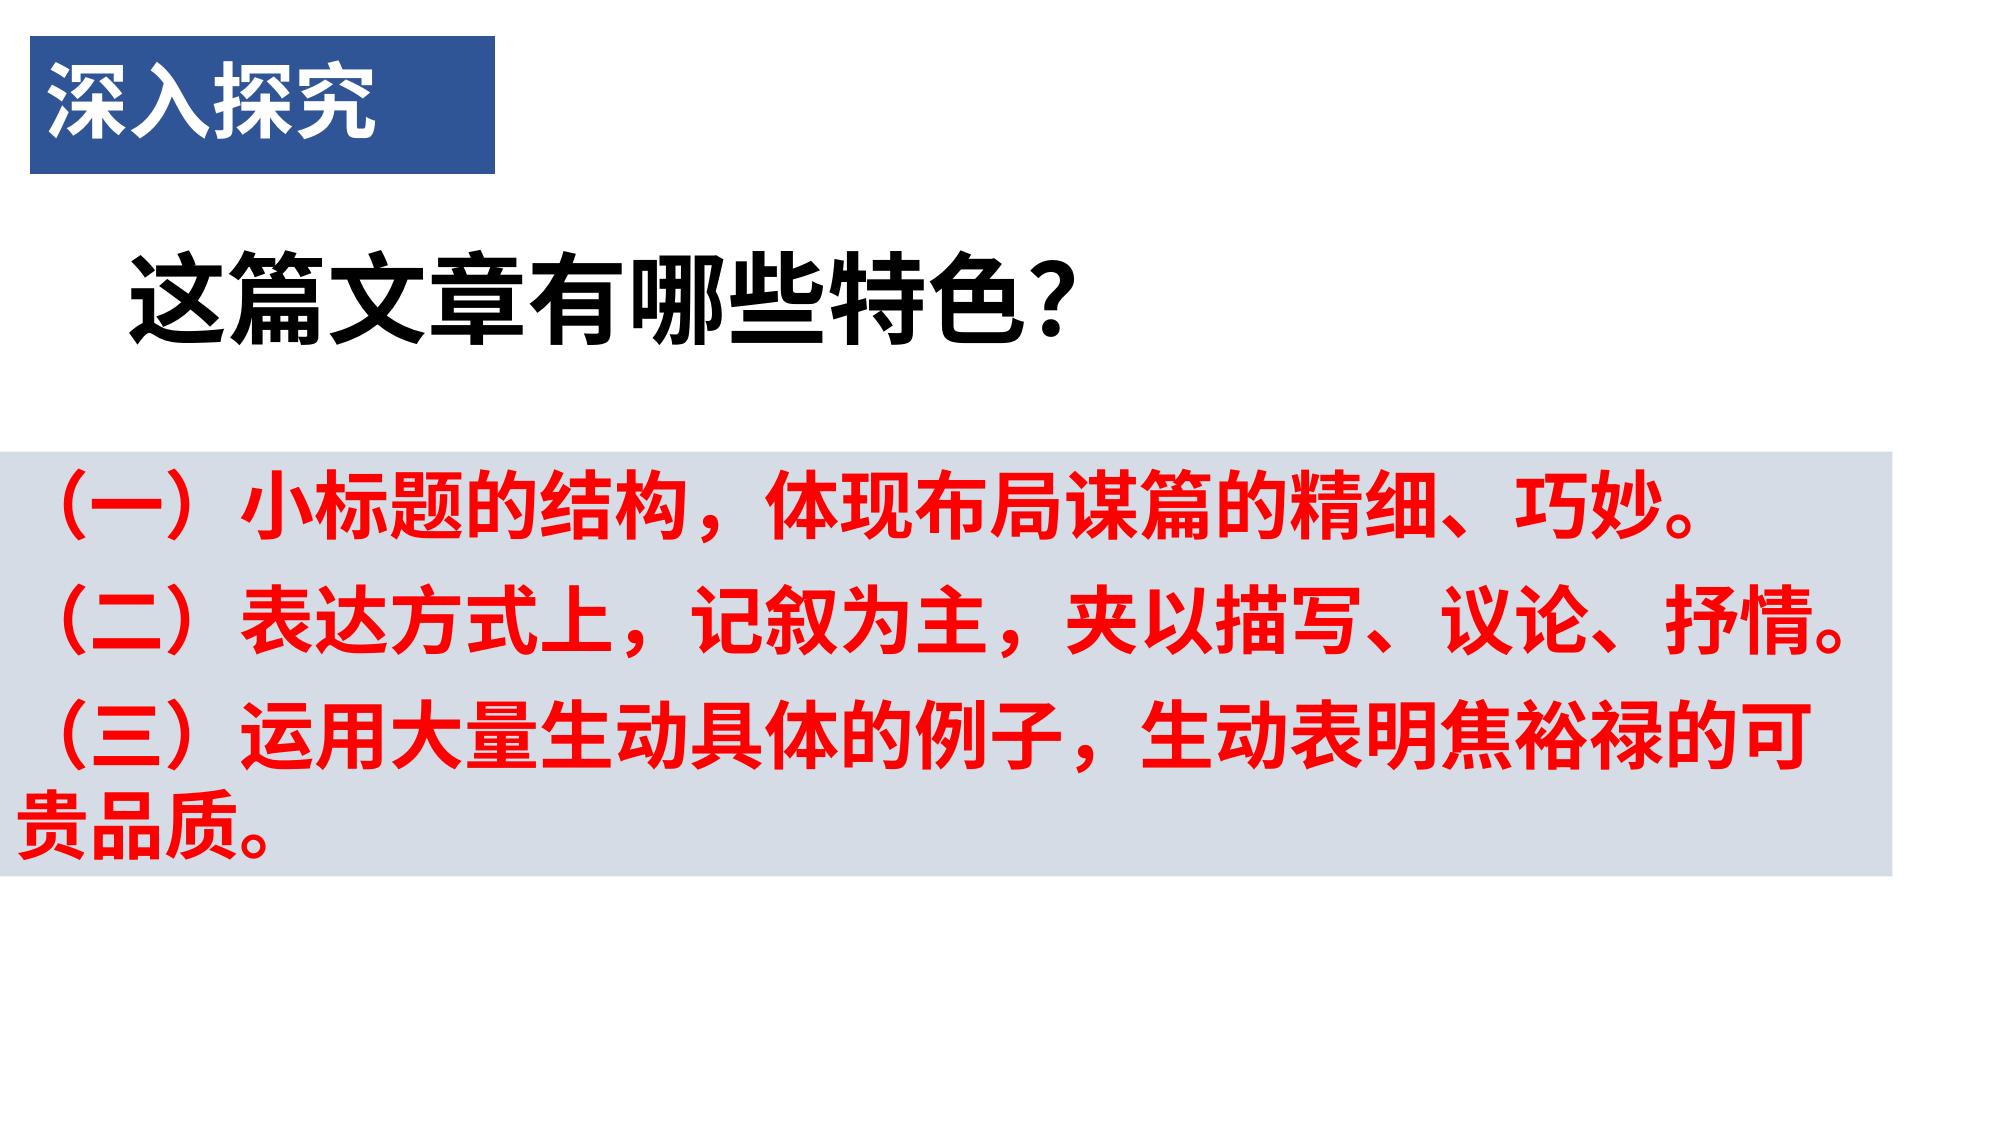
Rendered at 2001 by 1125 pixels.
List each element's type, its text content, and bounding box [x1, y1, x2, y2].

title 深入探究 [30, 36, 495, 174]
list 这篇文章有哪些特色？ [112, 204, 1542, 343]
text_box （一）小标题的结构，体现布局谋篇的精细、巧妙。 （二）表达方式上，记叙为主，夹以描写、议论、抒情。 （三）运用大量生动具体的例子，生动表明焦裕禄的可贵品质。 [0, 451, 1893, 877]
